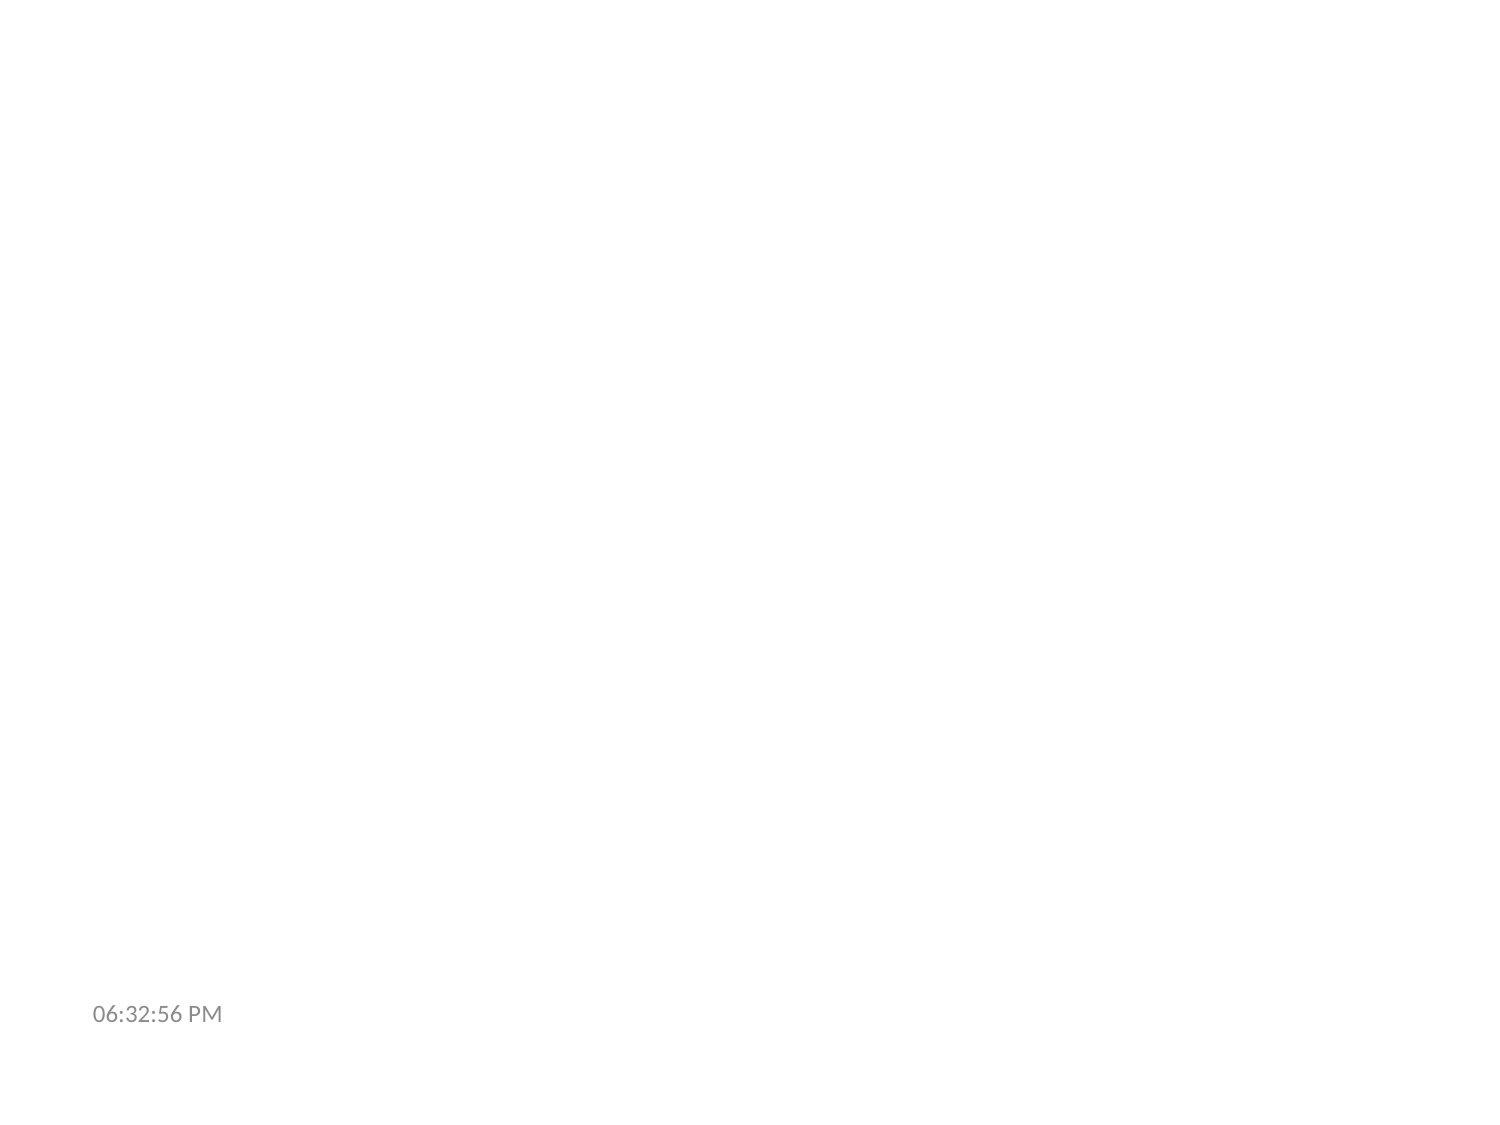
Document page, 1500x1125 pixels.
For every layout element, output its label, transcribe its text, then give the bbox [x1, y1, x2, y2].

text_box 3:35:09 PM [77, 982, 428, 1043]
